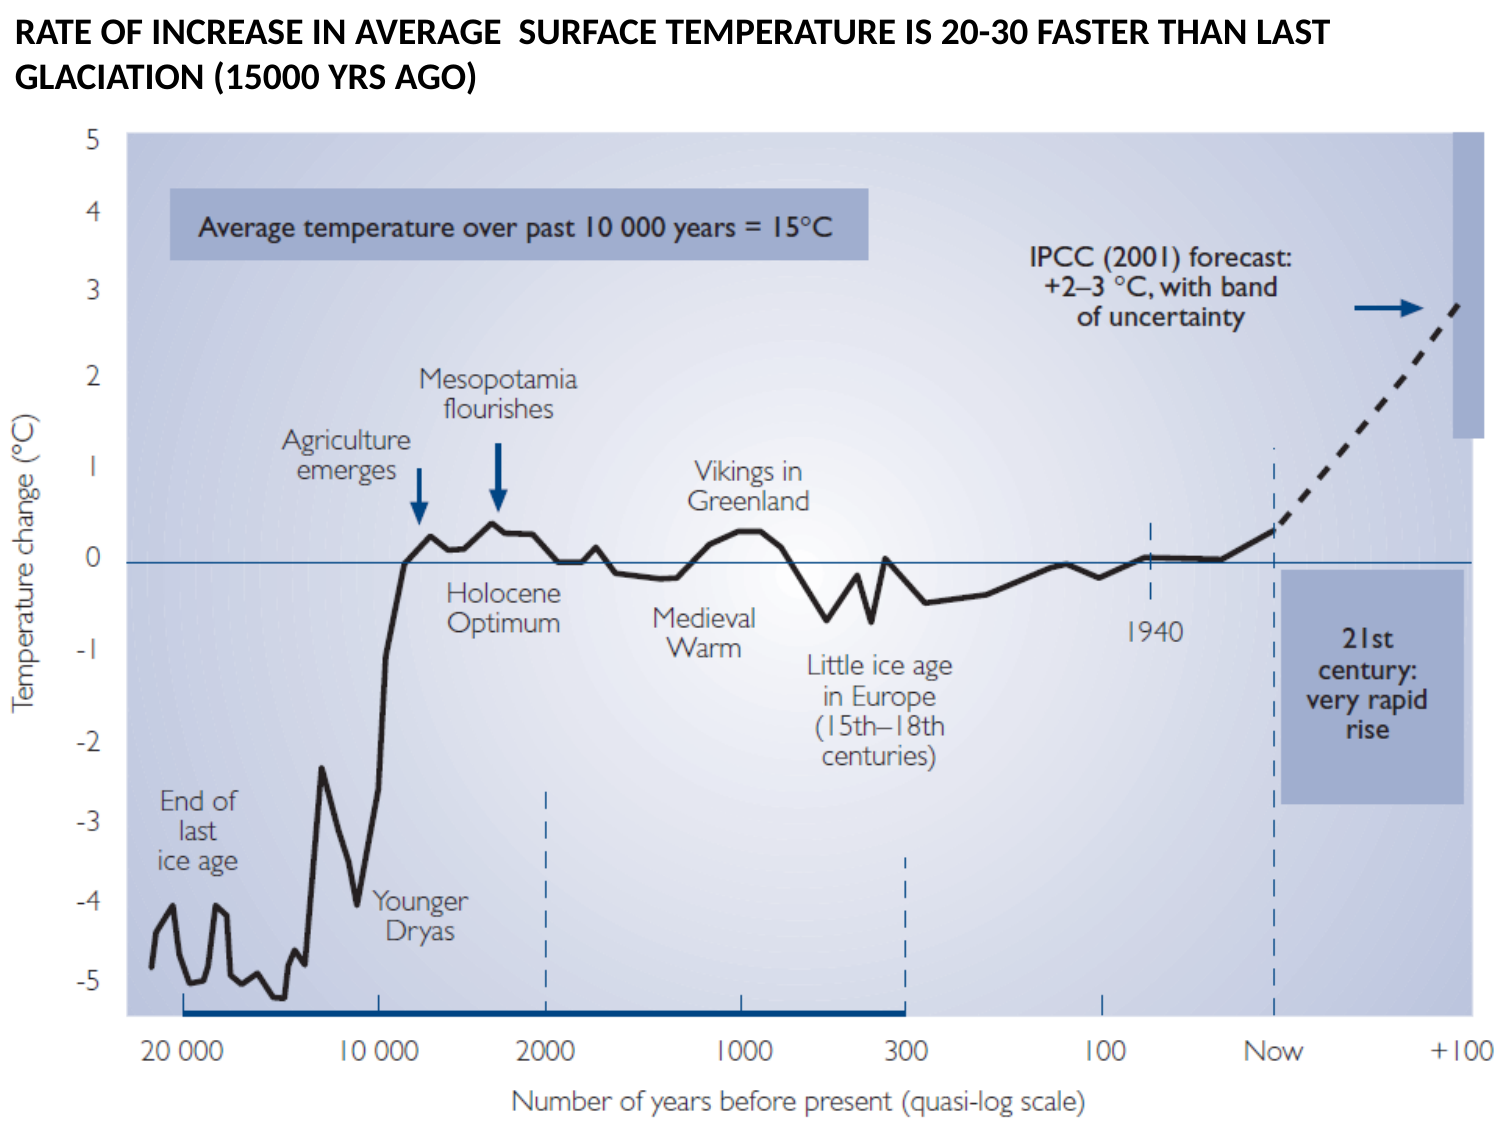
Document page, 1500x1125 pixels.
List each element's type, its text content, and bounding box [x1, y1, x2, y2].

text_box RATE OF INCREASE IN AVERAGE SURFACE TEMPERATURE IS 20-30 FASTER THAN LAST GLACIATION (15000 YRS AGO) [0, 0, 1500, 105]
picture [0, 124, 1500, 1125]
